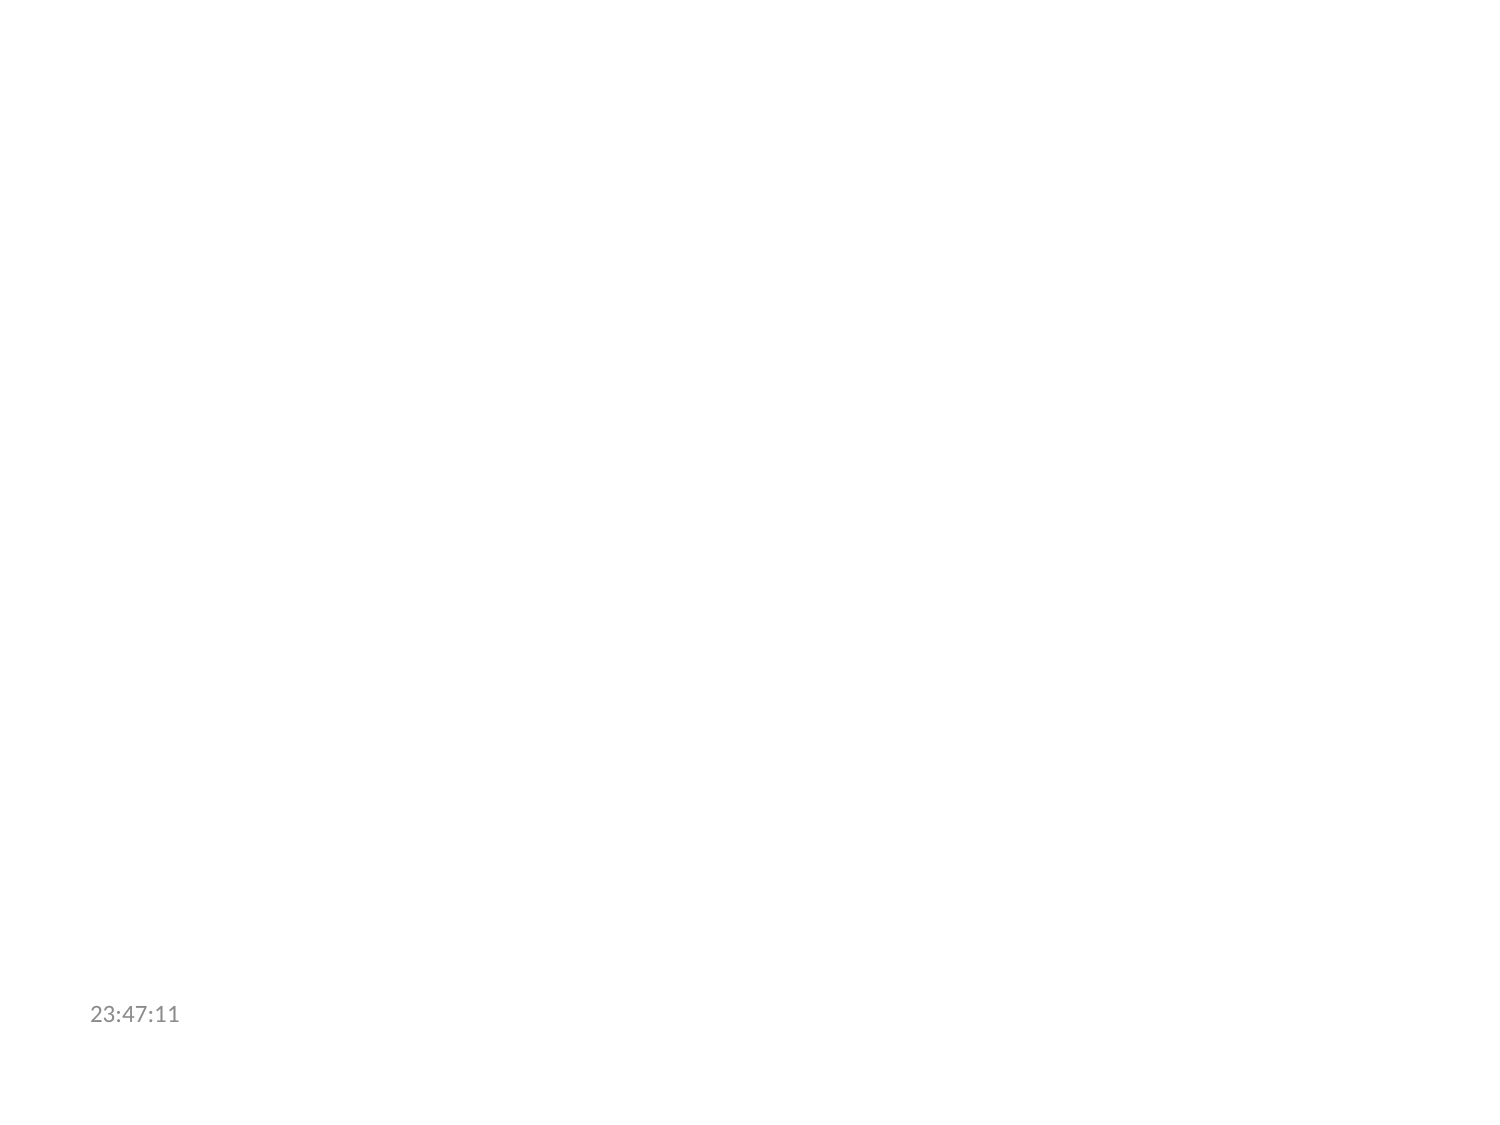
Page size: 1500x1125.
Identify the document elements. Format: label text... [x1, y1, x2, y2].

text_box 15:35:09 [75, 982, 425, 1043]
